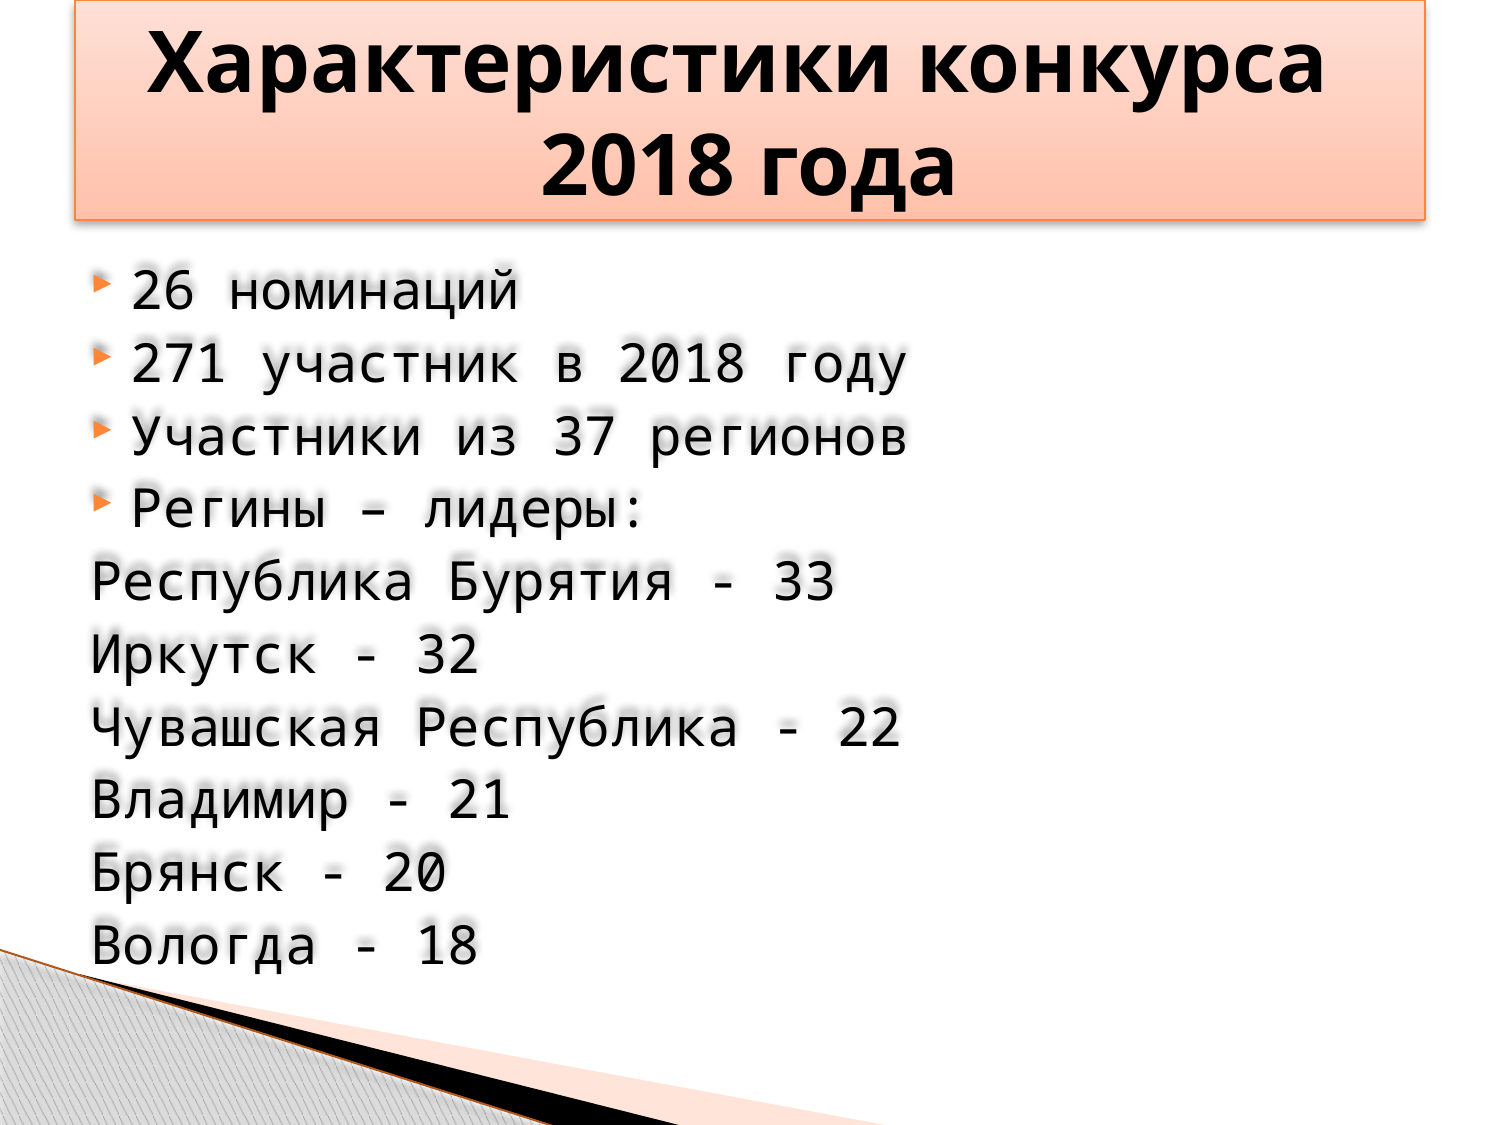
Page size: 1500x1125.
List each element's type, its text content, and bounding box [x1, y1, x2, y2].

title Характеристики конкурса 2018 года [74, 0, 1426, 221]
list 26 номинаций 271 участник в 2018 году Участники из 37 регионов Регины – лидеры: Республика Бурятия - 33 Иркутск - 32 Чувашская Республика - 22 Владимир - 21 Брянск - 20 Вологда - 18 [58, 175, 1409, 985]
